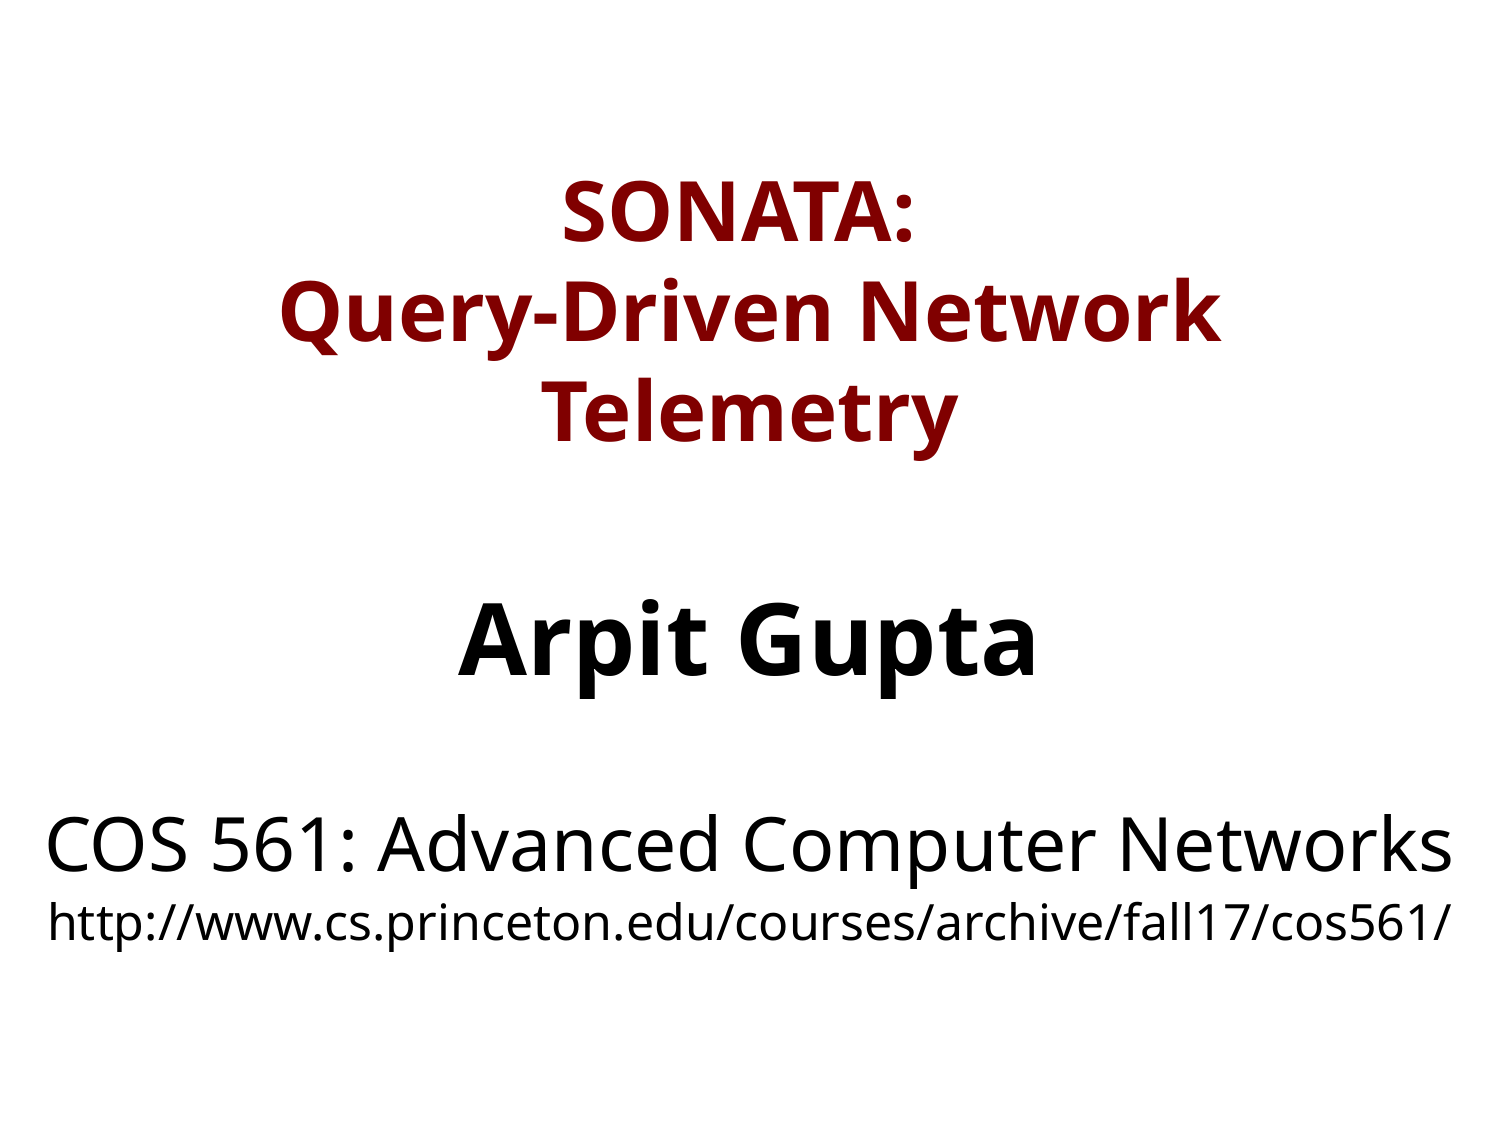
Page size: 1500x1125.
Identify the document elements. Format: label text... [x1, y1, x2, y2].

title SONATA: Query-Driven Network Telemetry [68, 152, 1432, 465]
subtitle Arpit Gupta COS 561: Advanced Computer Networks http://www.cs.princeton.edu/courses/archive/fall17/cos561/ [24, 567, 1476, 1101]
